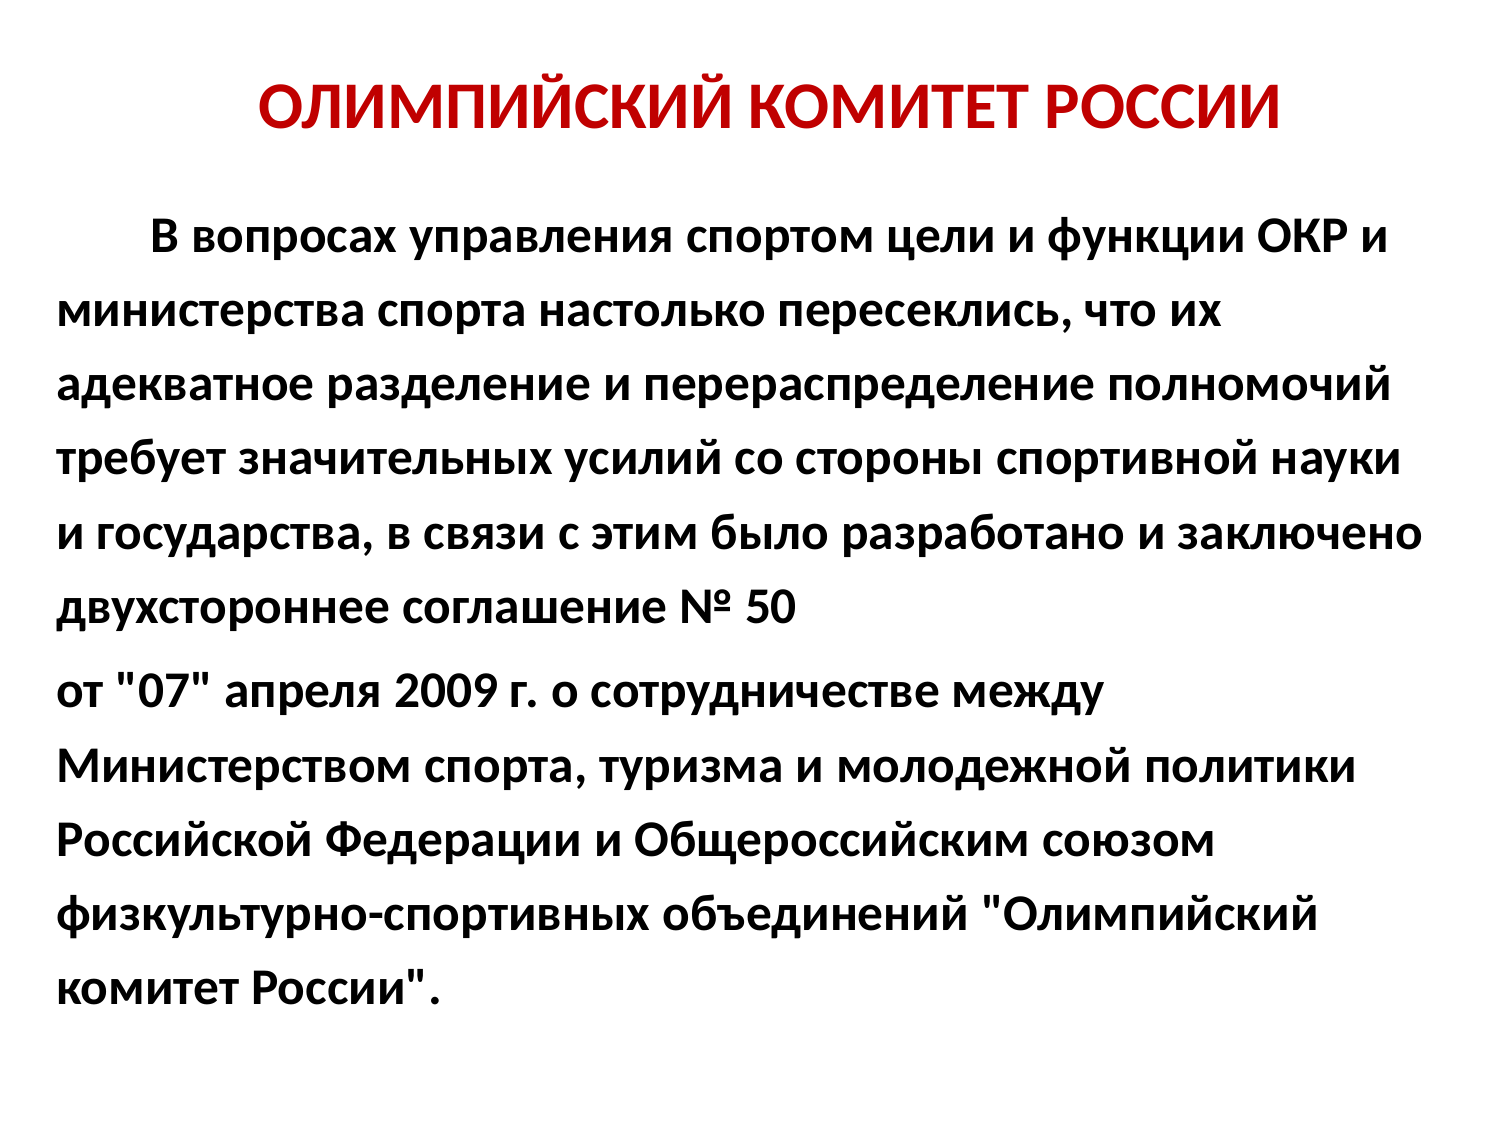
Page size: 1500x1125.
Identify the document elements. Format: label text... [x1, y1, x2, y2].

list В вопросах управления спортом цели и функции ОКР и министерства спорта настолько пересеклись, что их адекватное разделение и перераспределение полномочий требует значительных усилий со стороны спортивной науки и государства, в связи с этим было разработано и заключено двухстороннее соглашение № 50 от "07" апреля 2009 г. о сотрудничестве между Министерством спорта, туризма и молодежной политики Российской Федерации и Общероссийским союзом физкультурно-спортивных объединений "Олимпийский комитет России". [41, 160, 1447, 1071]
title Олимпийский Комитет России [41, 54, 1500, 185]
